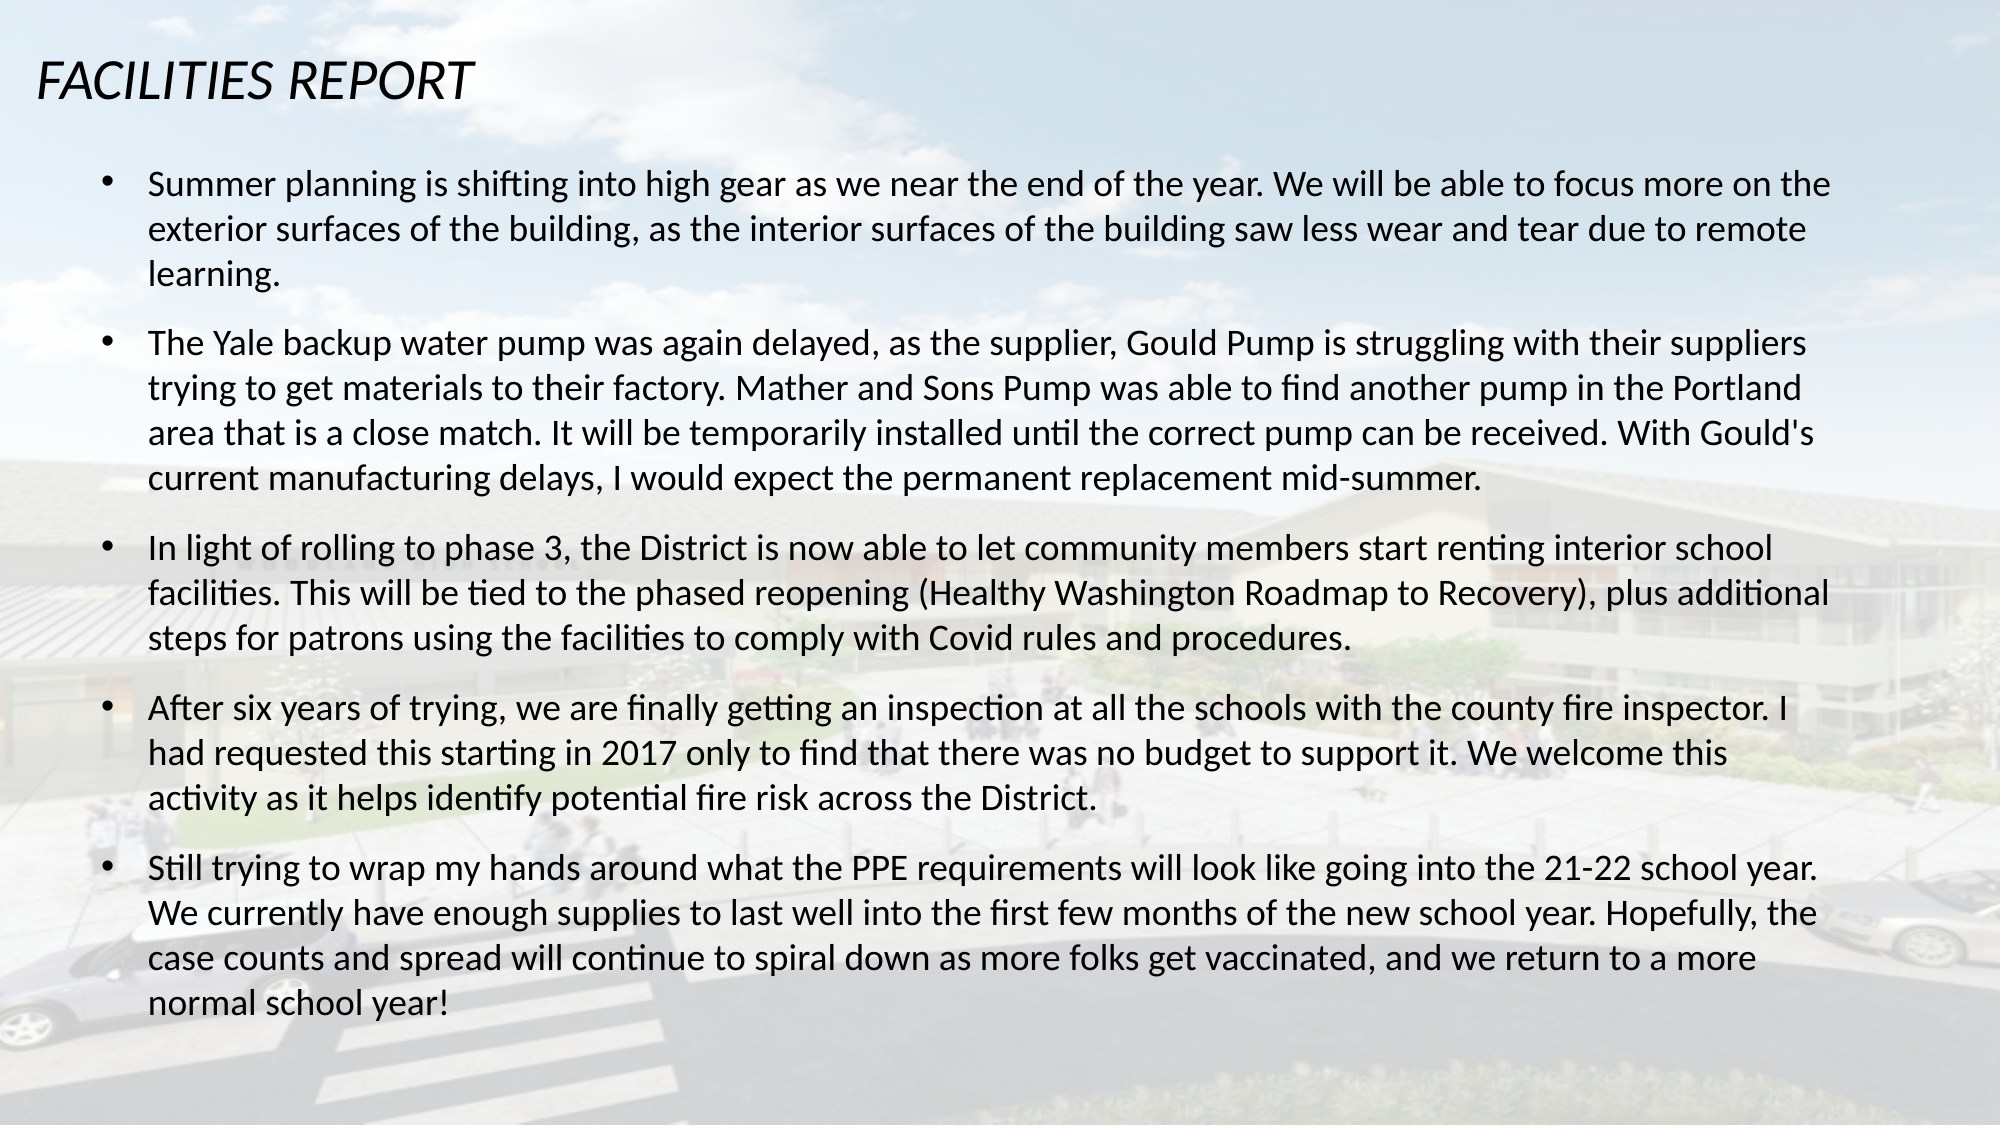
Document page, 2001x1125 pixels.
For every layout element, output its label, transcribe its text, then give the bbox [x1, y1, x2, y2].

text_box FACILITIES REPORT [21, 23, 581, 119]
text_box Summer planning is shifting into high gear as we near the end of the year. We will be able to focus more on the exterior surfaces of the building, as the interior surfaces of the building saw less wear and tear due to remote learning. The Yale backup water pump was again delayed, as the supplier, Gould Pump is struggling with their suppliers trying to get materials to their factory. Mather and Sons Pump was able to find another pump in the Portland area that is a close match. It will be temporarily installed until the correct pump can be received. With Gould's current manufacturing delays, I would expect the permanent replacement mid-summer. In light of rolling to phase 3, the District is now able to let community members start renting interior school facilities. This will be tied to the phased reopening (Healthy Washington Roadmap to Recovery), plus additional steps for patrons using the facilities to comply with Covid rules and procedures. After six years of trying, we are finally getting an inspection at all the schools with the county fire inspector. I had requested this starting in 2017 only to find that there was no budget to support it. We welcome this activity as it helps identify potential fire risk across the District. Still trying to wrap my hands around what the PPE requirements will look like going into the 21-22 school year. We currently have enough supplies to last well into the first few months of the new school year. Hopefully, the case counts and spread will continue to spiral down as more folks get vaccinated, and we return to a more normal school year! [86, 81, 1854, 1125]
text_box [32, 183, 1657, 290]
